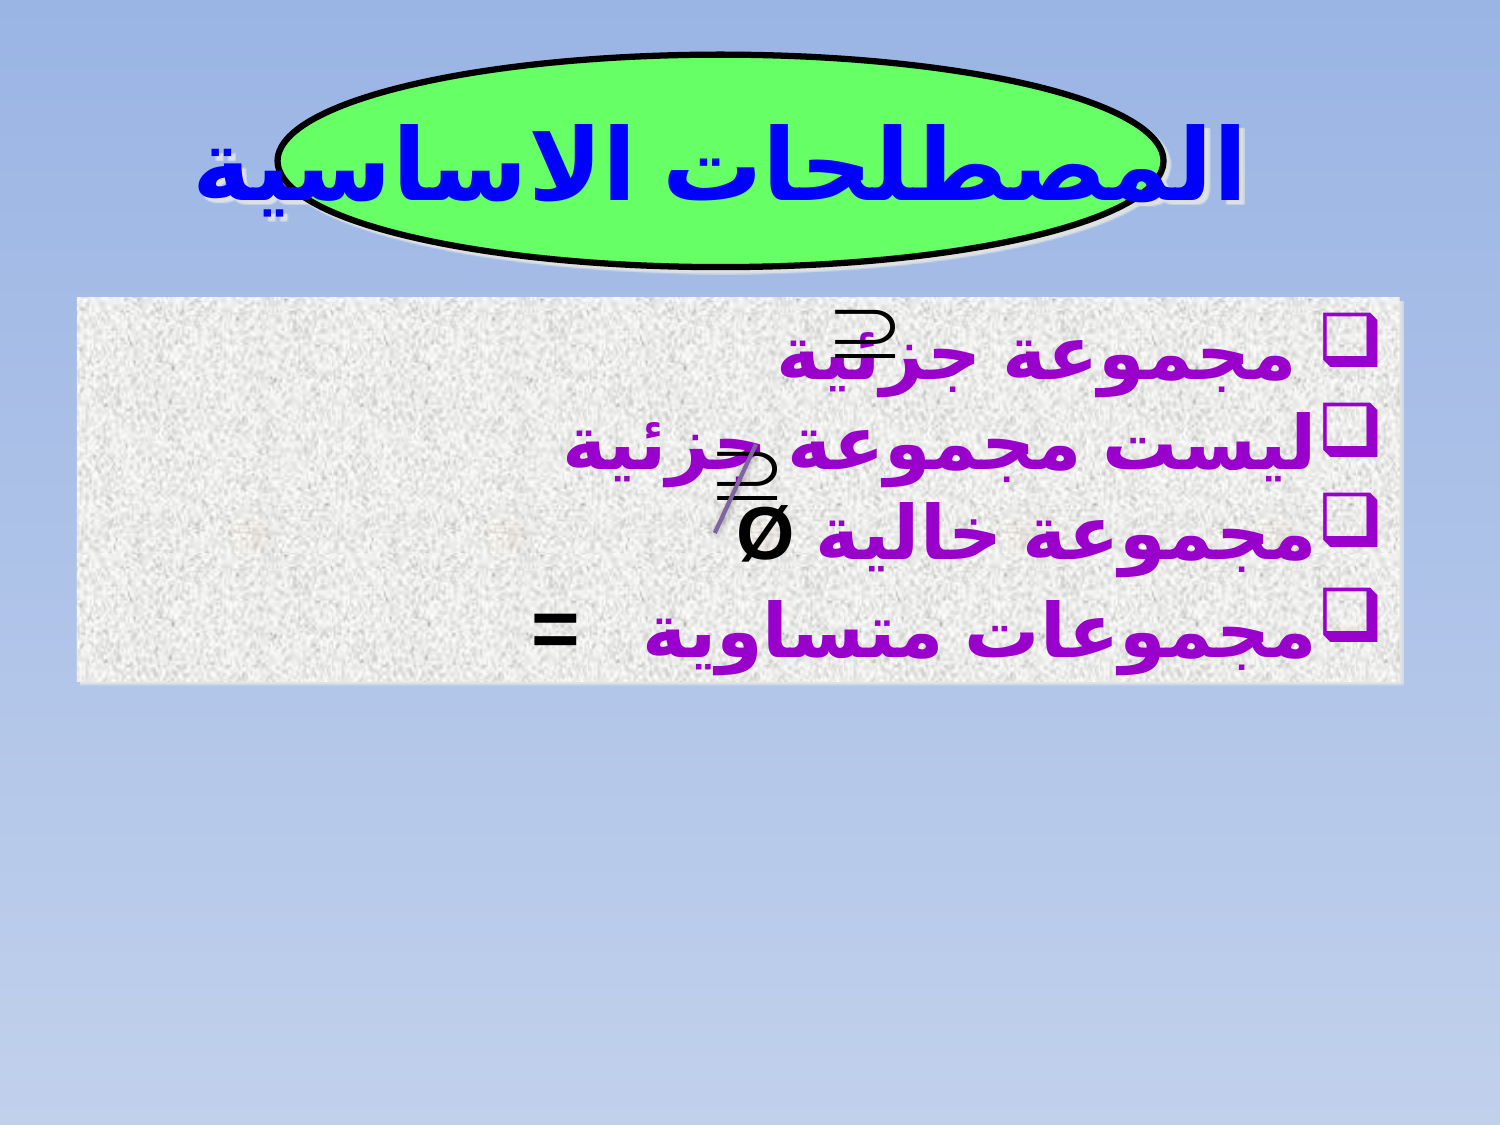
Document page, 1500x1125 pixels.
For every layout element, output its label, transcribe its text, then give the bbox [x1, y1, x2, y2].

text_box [76, 296, 1400, 687]
text_box المصطلحات الاساسية [277, 54, 1164, 268]
